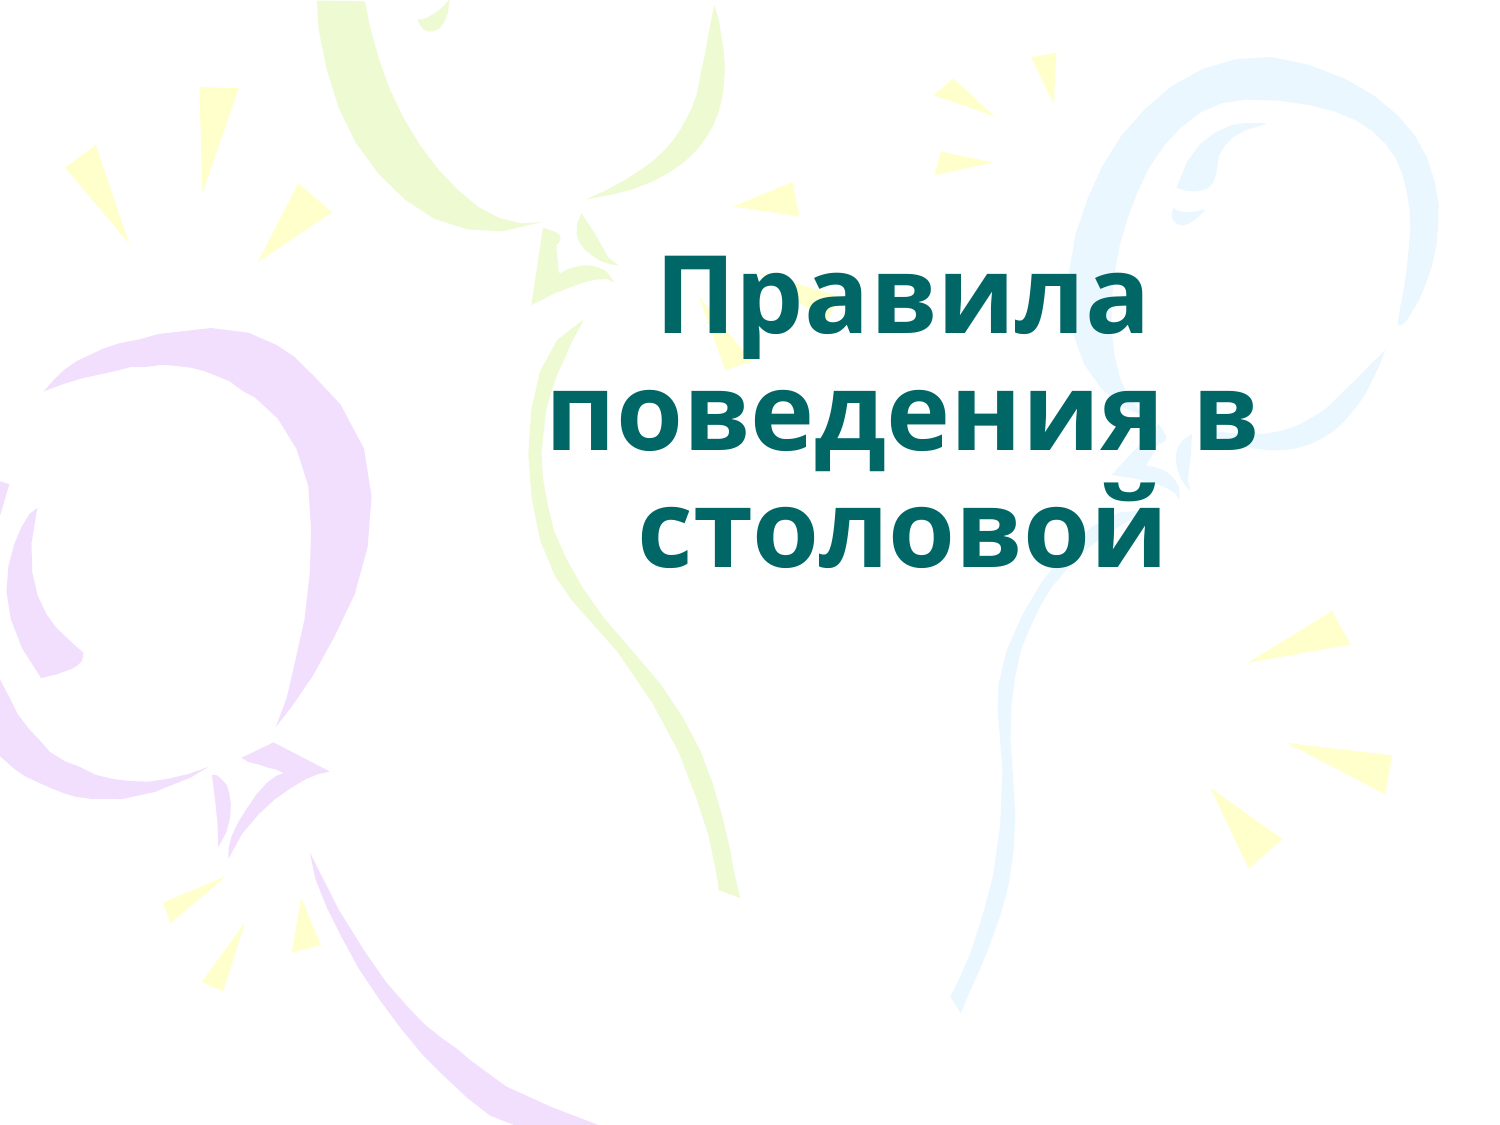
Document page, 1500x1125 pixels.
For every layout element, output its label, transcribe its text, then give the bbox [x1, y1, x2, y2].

title Правила поведения в столовой [395, 160, 1412, 599]
